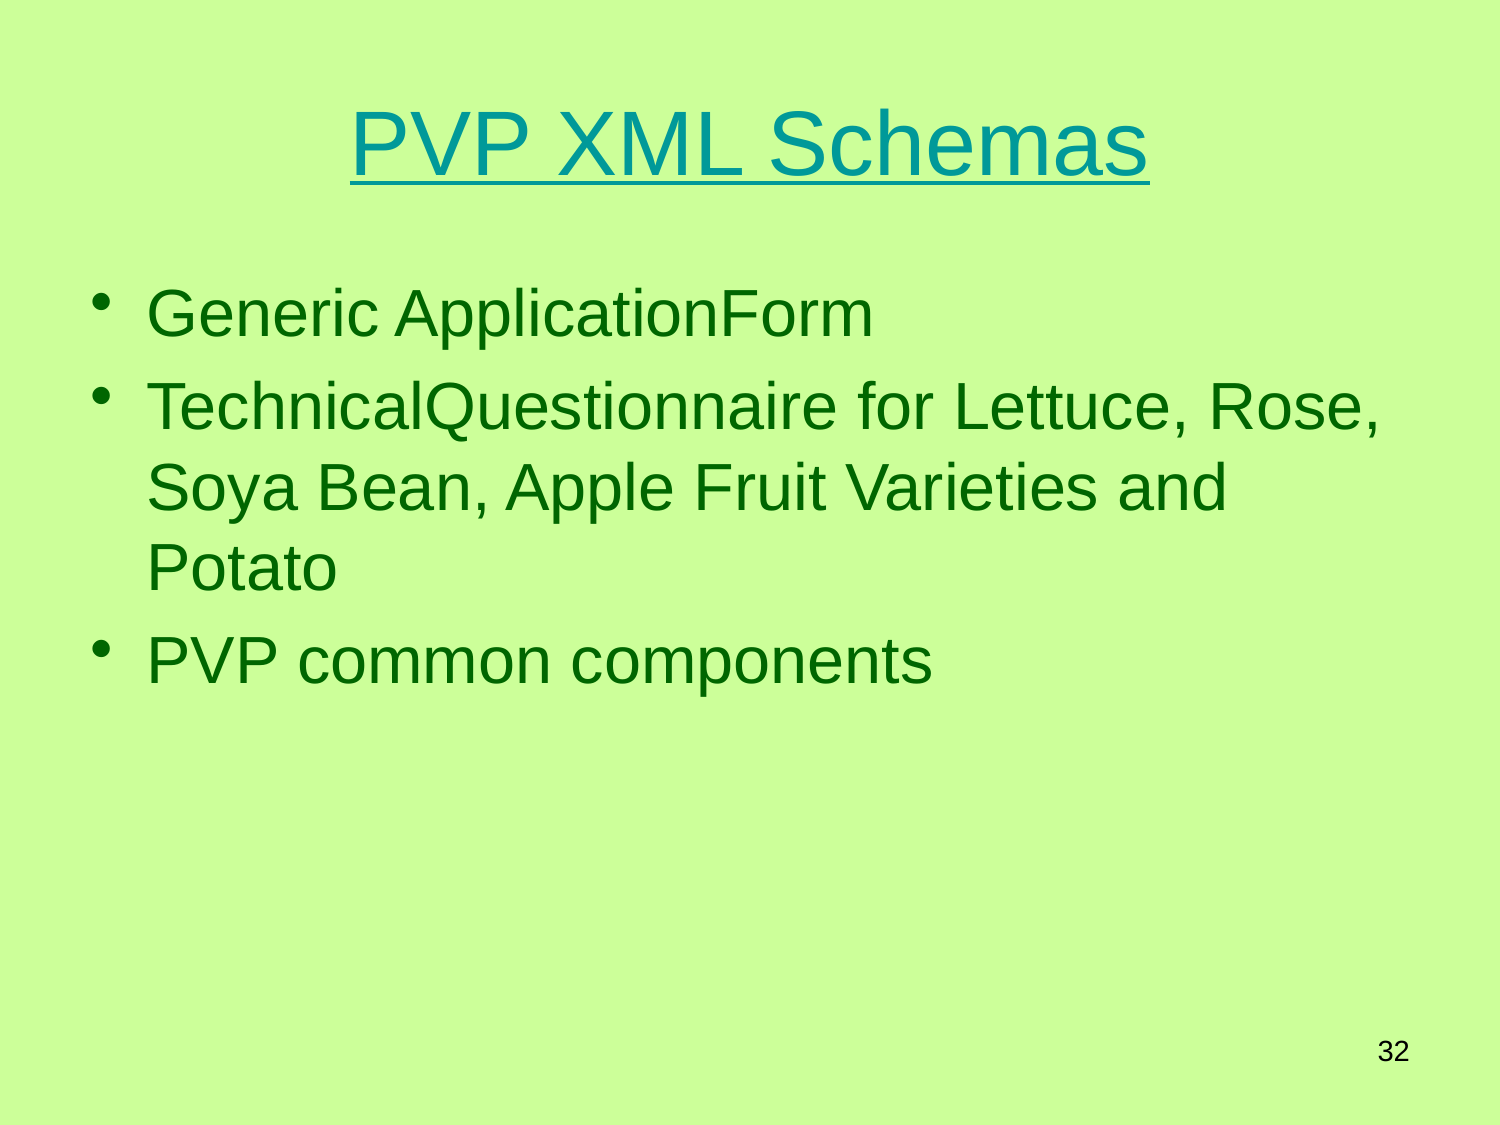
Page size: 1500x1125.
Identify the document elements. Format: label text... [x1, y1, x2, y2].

slide_number 32 [1074, 1024, 1425, 1103]
list Generic ApplicationForm TechnicalQuestionnaire for Lettuce, Rose, Soya Bean, Apple Fruit Varieties and Potato PVP common components [75, 262, 1425, 1005]
title PVP XML Schemas [75, 45, 1425, 233]
